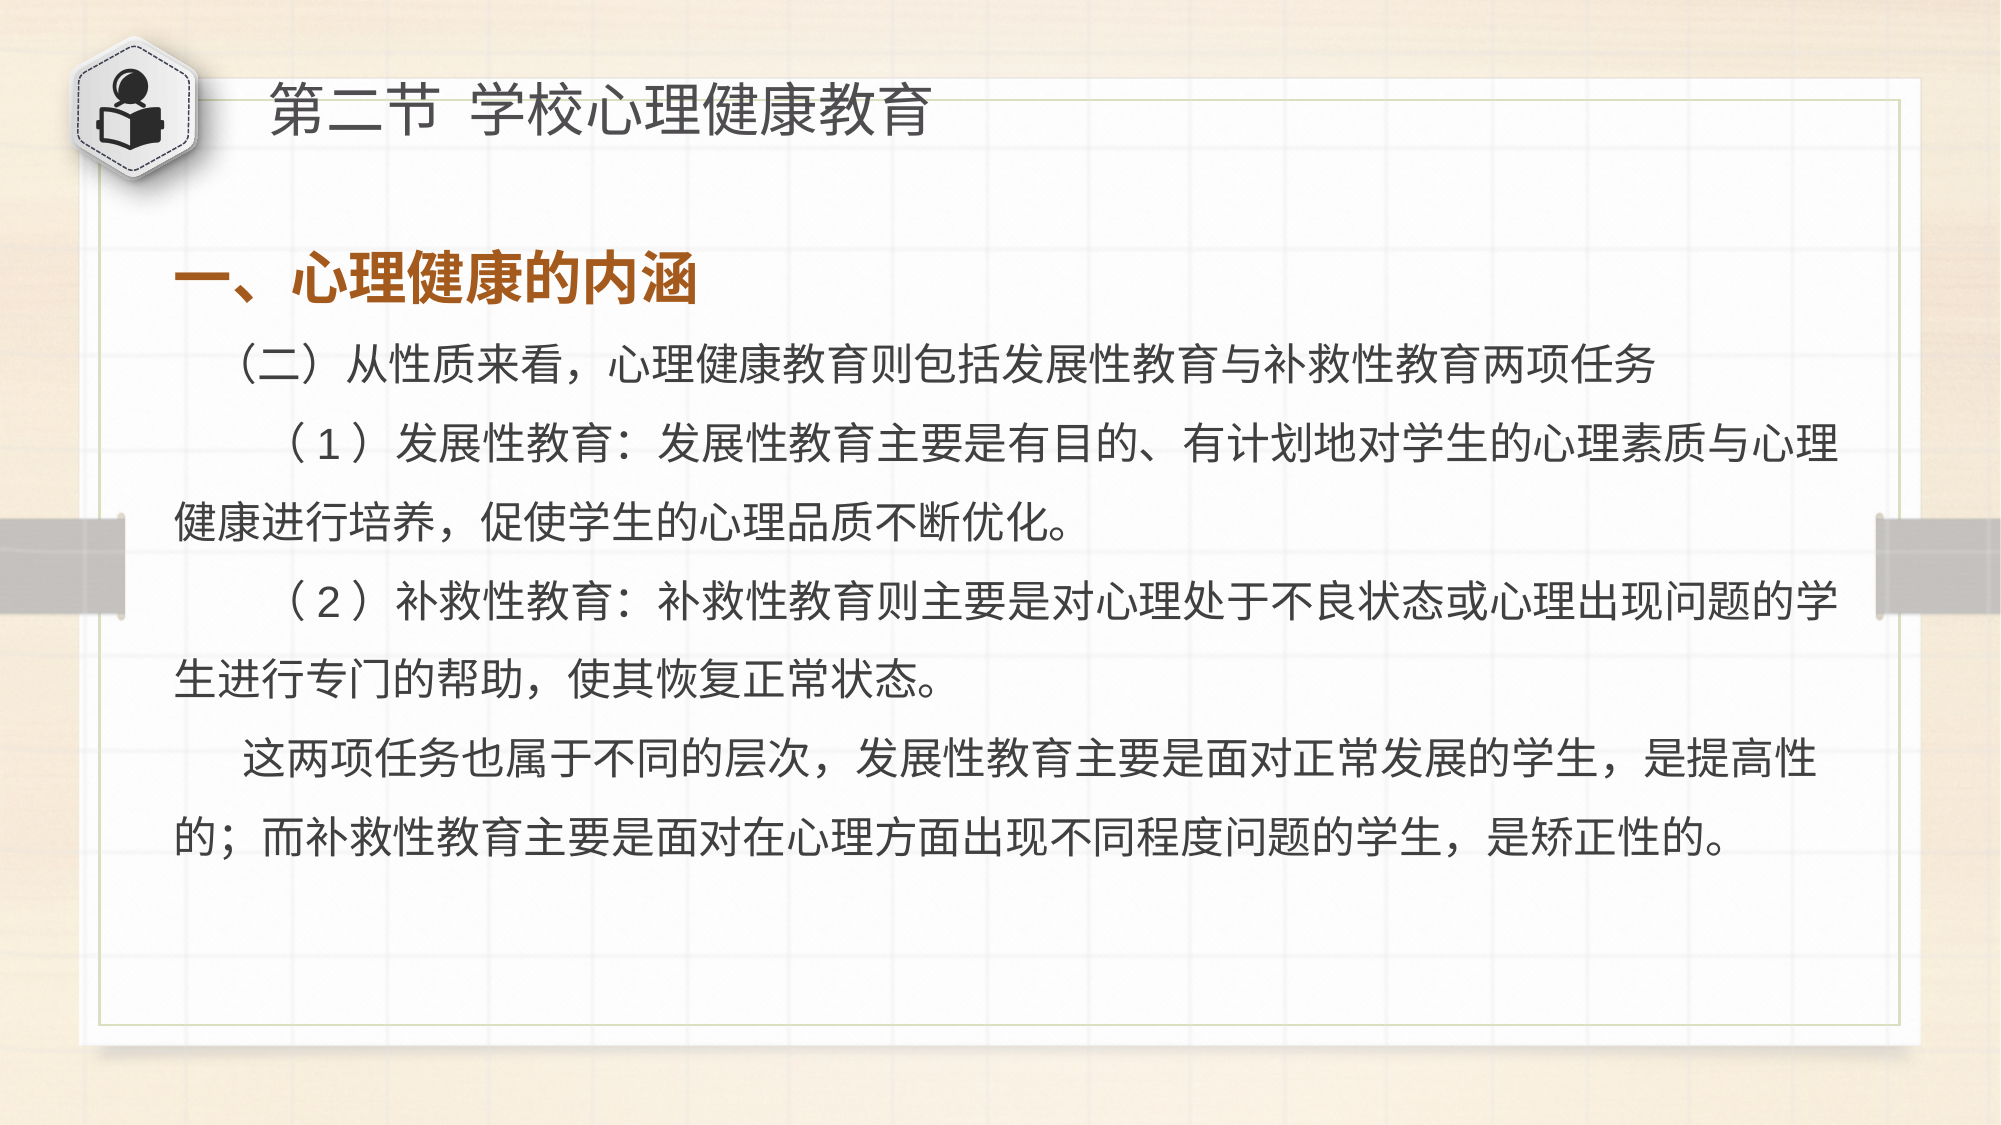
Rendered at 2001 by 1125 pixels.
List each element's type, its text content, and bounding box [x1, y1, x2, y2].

text_box 一、心理健康的内涵 （二）从性质来看，心理健康教育则包括发展性教育与补救性教育两项任务 （1）发展性教育：发展性教育主要是有目的、有计划地对学生的心理素质与心理健康进行培养，促使学生的心理品质不断优化。 （2）补救性教育：补救性教育则主要是对心理处于不良状态或心理出现问题的学生进行专门的帮助，使其恢复正常状态。 这两项任务也属于不同的层次，发展性教育主要是面对正常发展的学生，是提高性 的；而补救性教育主要是面对在心理方面出现不同程度问题的学生，是矫正性的。 [159, 198, 1879, 1106]
text_box 第二节 学校心理健康教育 [253, 65, 1660, 150]
picture [0, 0, 2001, 1125]
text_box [61, 43, 206, 173]
